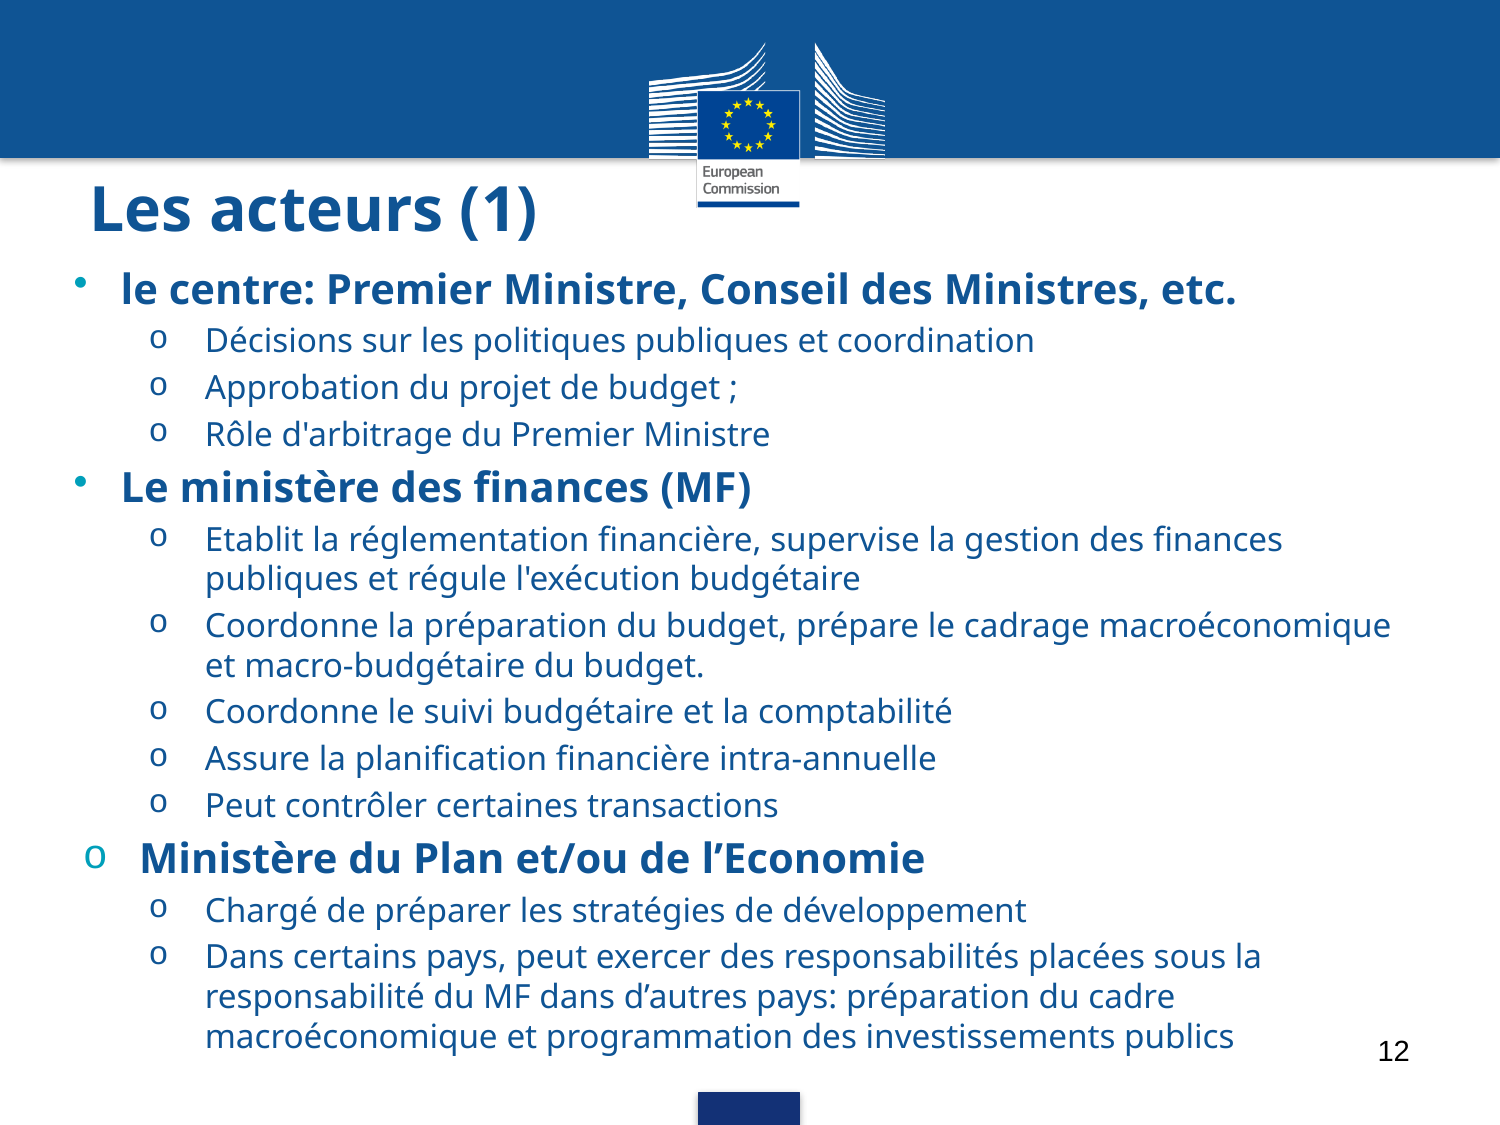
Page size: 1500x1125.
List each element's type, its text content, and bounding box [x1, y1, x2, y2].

picture [649, 42, 885, 125]
list le centre: Premier Ministre, Conseil des Ministres, etc. Décisions sur les politiques publiques et coordination Approbation du projet de budget ; Rôle d'arbitrage du Premier Ministre Le ministère des finances (MF) Etablit la réglementation financière, supervise la gestion des finances publiques et régule l'exécution budgétaire Coordonne la préparation du budget, prépare le cadrage macroéconomique et macro-budgétaire du budget. Coordonne le suivi budgétaire et la comptabilité Assure la planification financière intra-annuelle Peut contrôler certaines transactions Ministère du Plan et/ou de l’Economie Chargé de préparer les stratégies de développement Dans certains pays, peut exercer des responsabilités placées sous la responsabilité du MF dans d’autres pays: préparation du cadre macroéconomique et programmation des investissements publics [0, 255, 1425, 1125]
title Les acteurs (1) [74, 125, 1426, 288]
